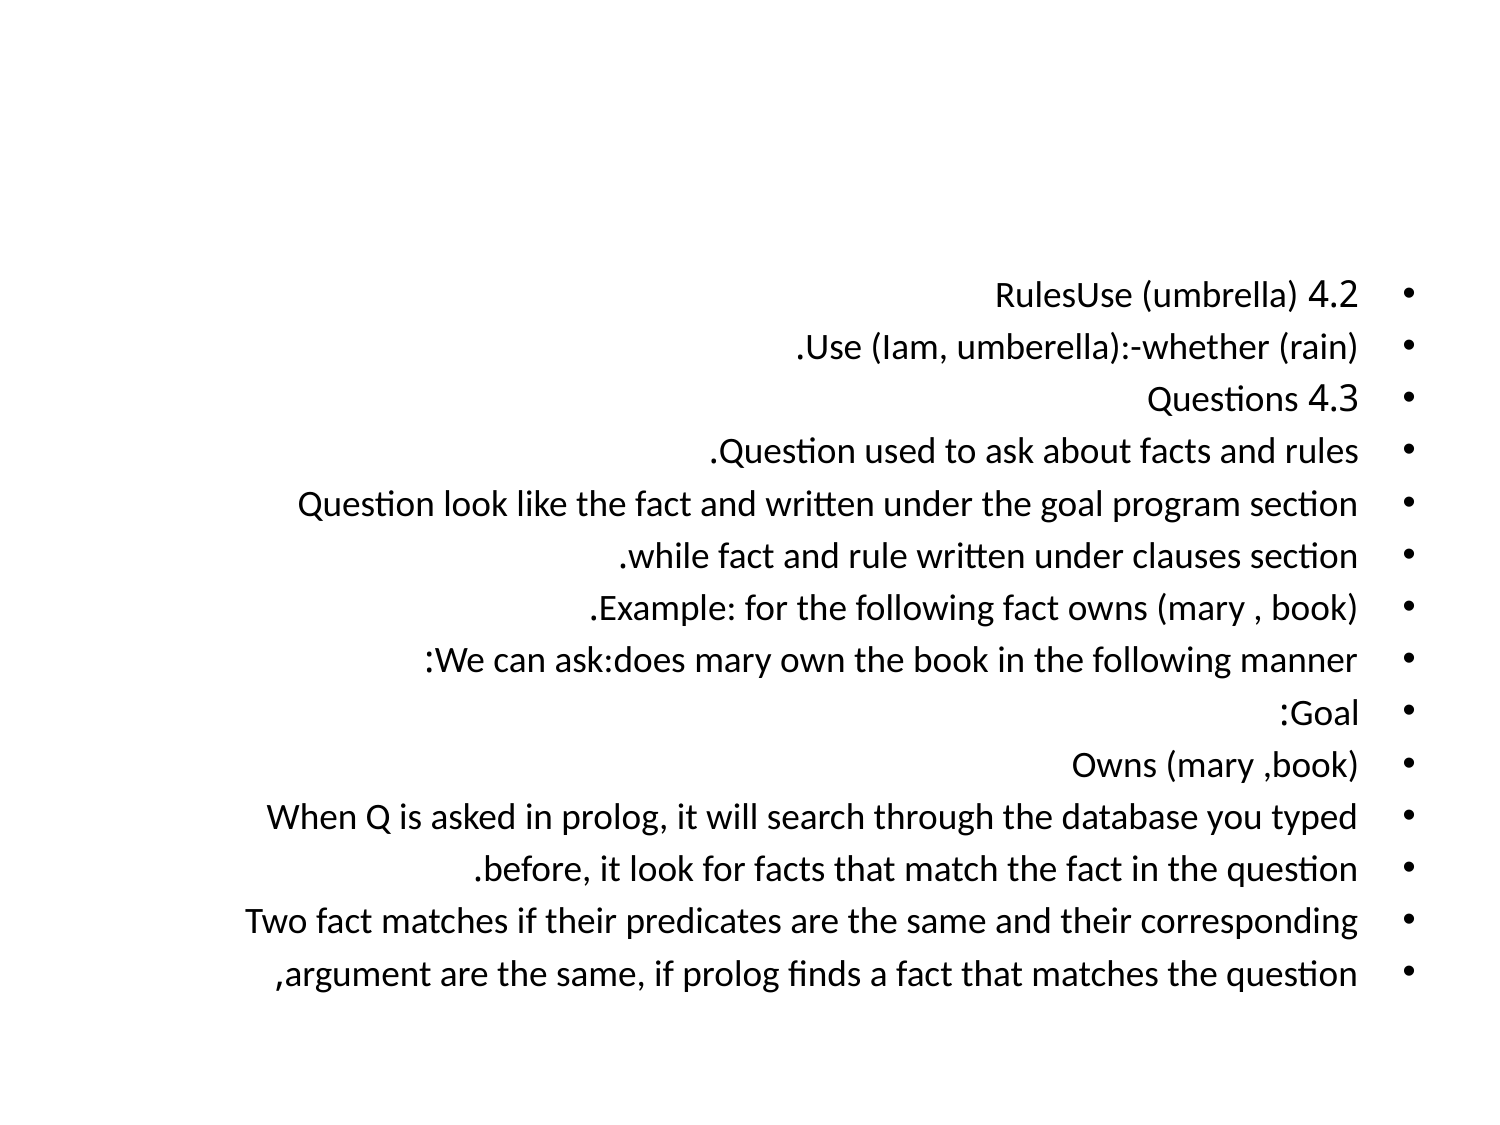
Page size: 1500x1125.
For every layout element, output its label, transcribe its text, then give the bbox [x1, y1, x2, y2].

list 4.2 RulesUse (umbrella) Use (Iam, umberella):-whether (rain). 4.3 Questions Question used to ask about facts and rules. Question look like the fact and written under the goal program section while fact and rule written under clauses section. Example: for the following fact owns (mary , book). We can ask:does mary own the book in the following manner: Goal: Owns (mary ,book) When Q is asked in prolog, it will search through the database you typed before, it look for facts that match the fact in the question. Two fact matches if their predicates are the same and their corresponding argument are the same, if prolog finds a fact that matches the question, [75, 262, 1425, 1005]
